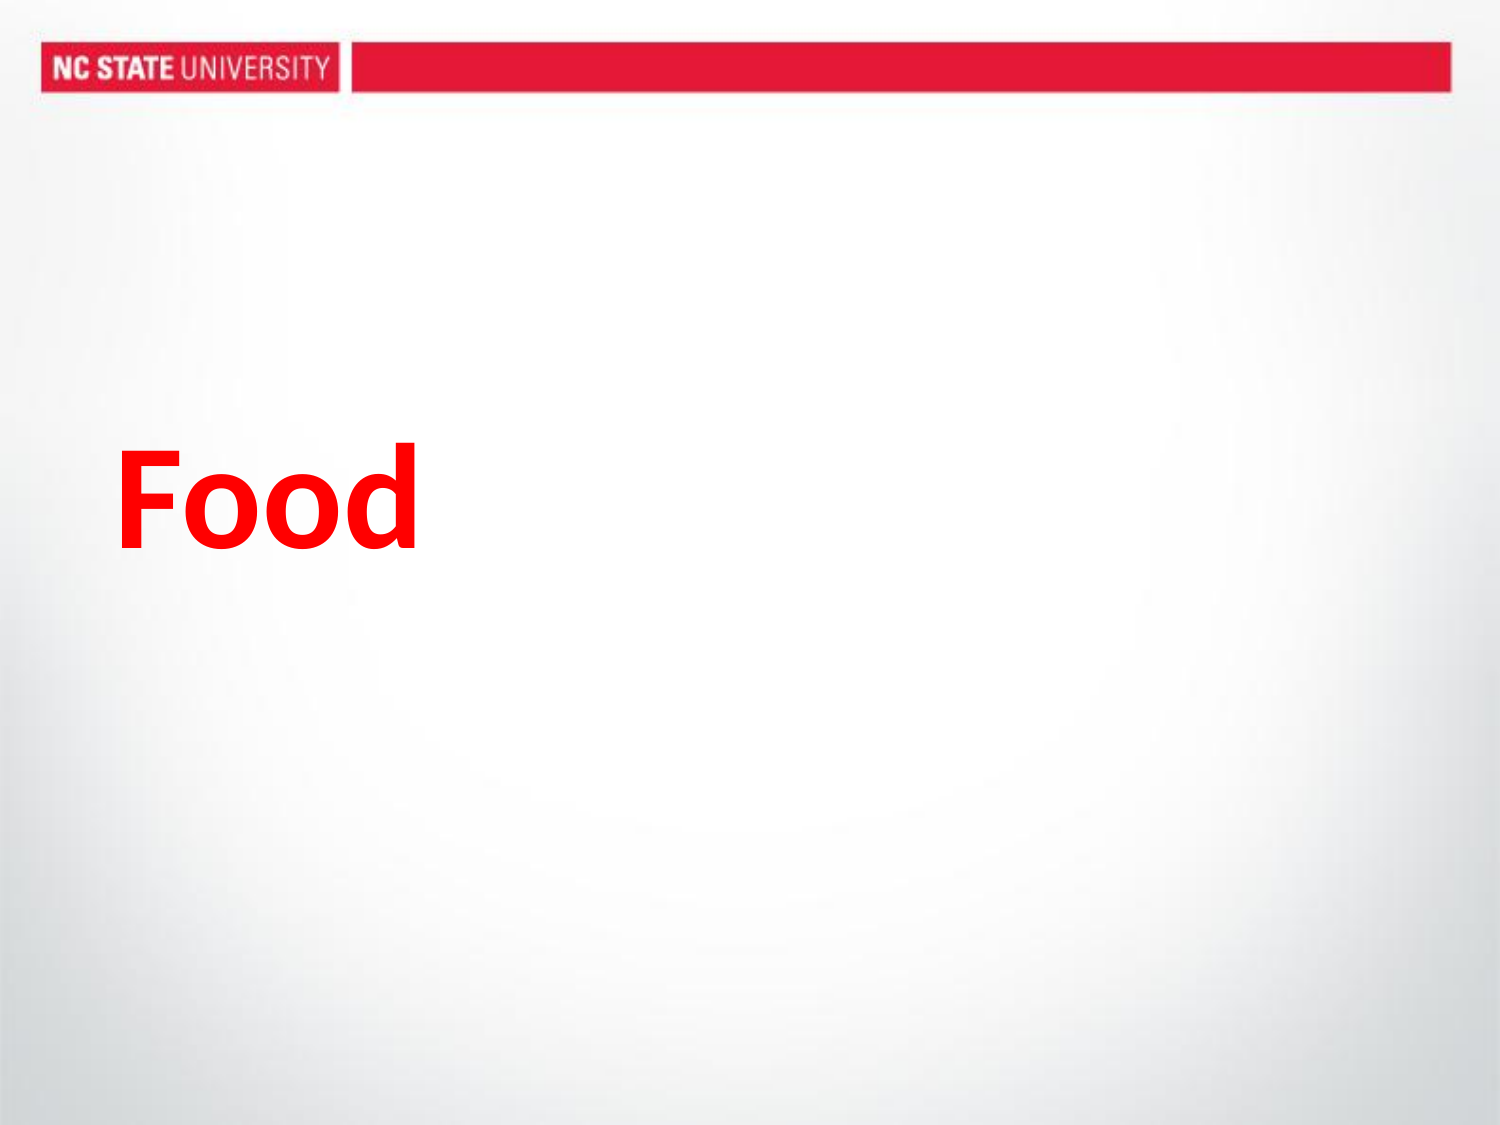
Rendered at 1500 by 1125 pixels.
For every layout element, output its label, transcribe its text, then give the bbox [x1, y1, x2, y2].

picture [0, 0, 1500, 1125]
title Food [99, 487, 1375, 729]
